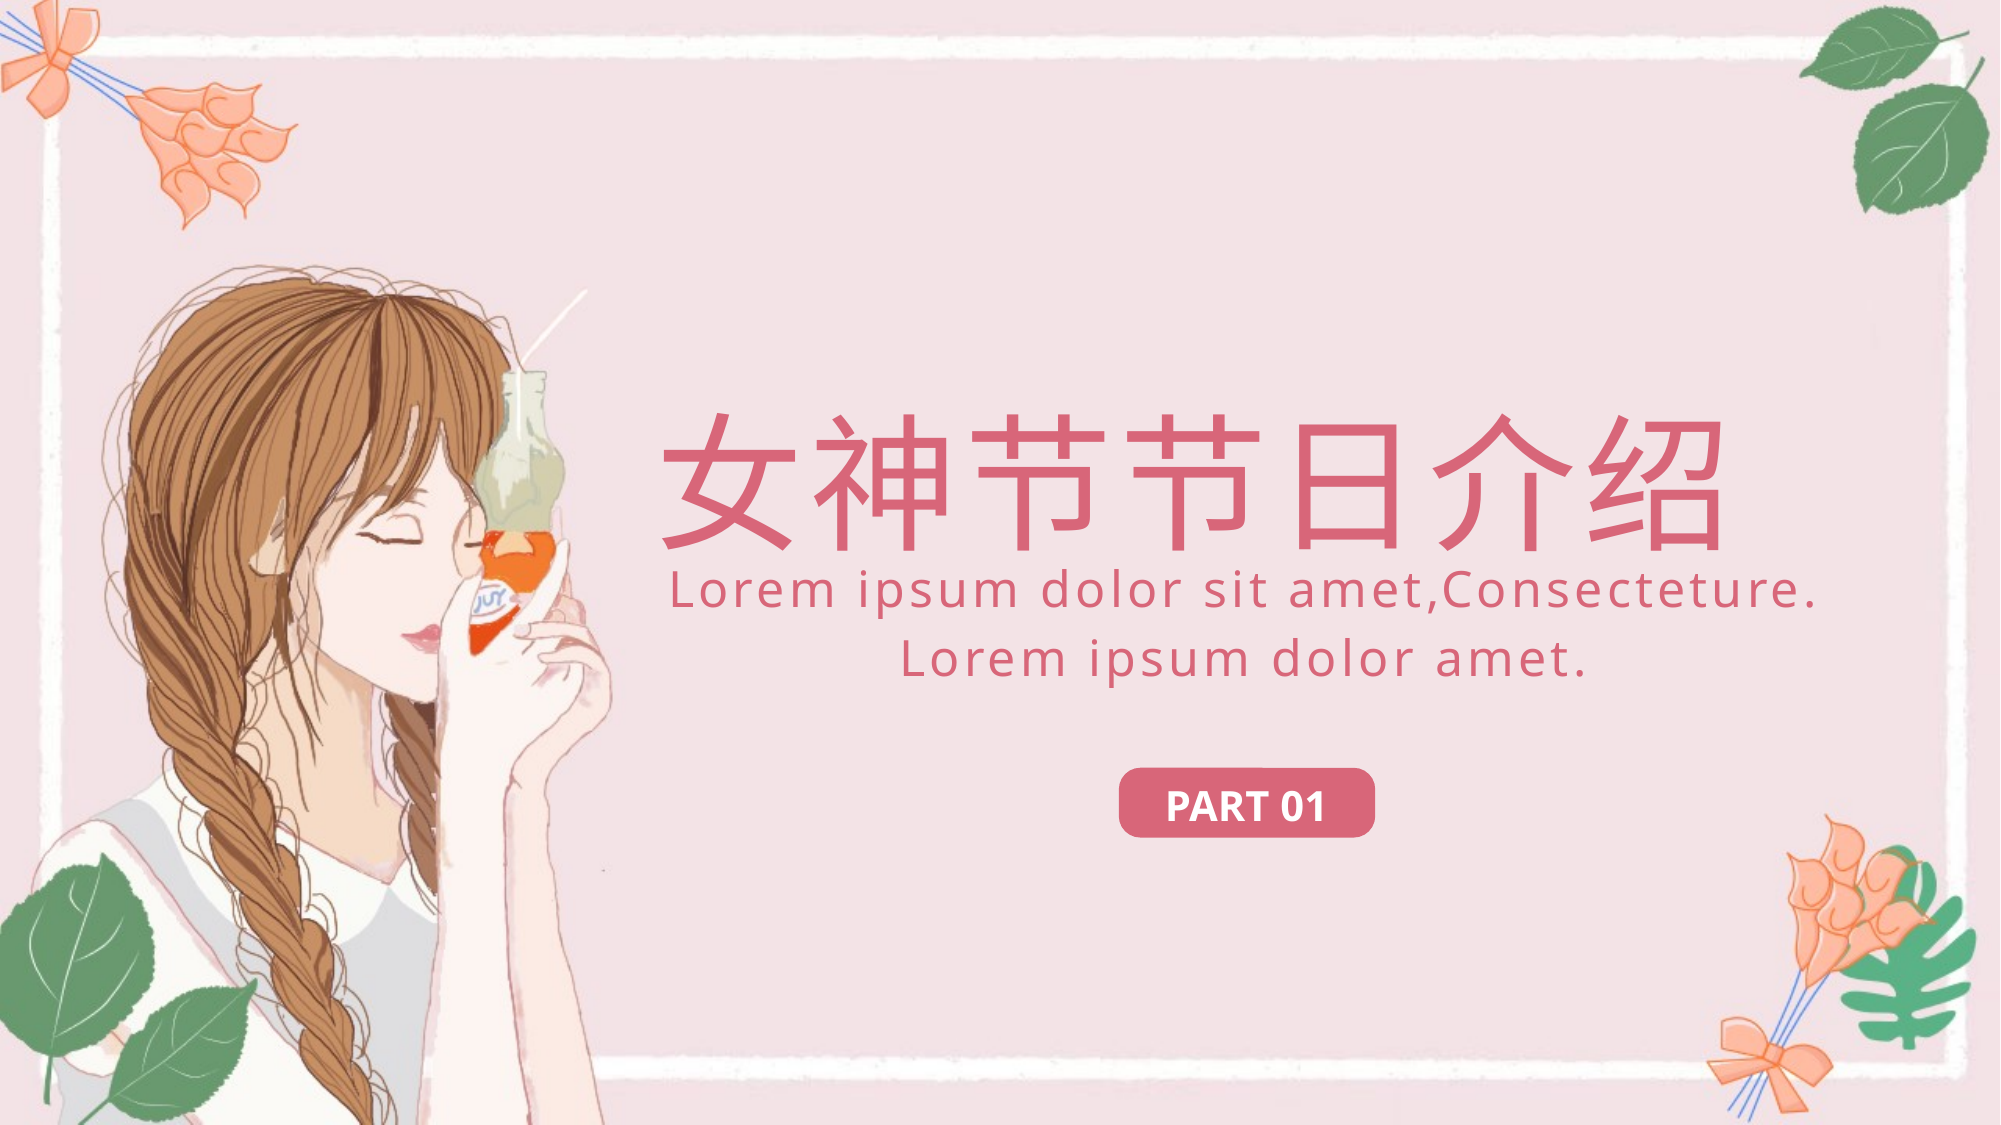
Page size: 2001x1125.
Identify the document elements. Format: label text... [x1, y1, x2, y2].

text_box [1117, 766, 1377, 839]
picture [0, 0, 2001, 1125]
text_box Lorem ipsum dolor sit amet,Consecteture. Lorem ipsum dolor amet. [439, 561, 2000, 691]
title 女神节节日介绍 [602, 342, 1786, 561]
text_box PART 01 [1150, 772, 1344, 837]
